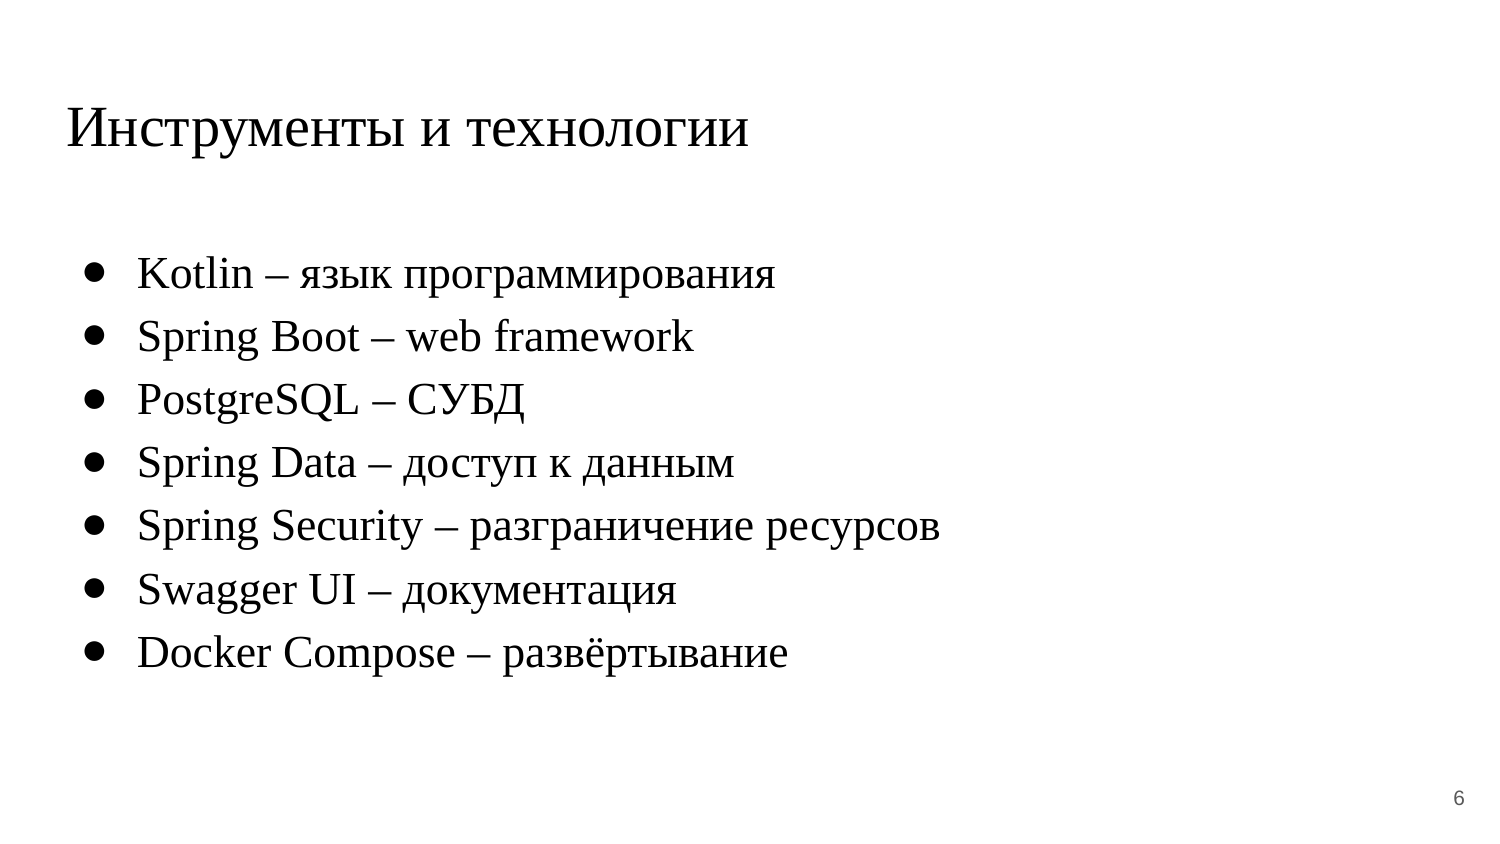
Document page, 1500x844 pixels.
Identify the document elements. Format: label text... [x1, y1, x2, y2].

title Инструменты и технологии [51, 72, 1449, 167]
slide_number 6 [1389, 764, 1480, 830]
list Kotlin – язык программирования Spring Boot – web framework PostgreSQL – СУБД Spring Data – доступ к данным Spring Security – разграничение ресурсов Swagger UI – документация Docker Compose – развёртывание [51, 219, 1449, 780]
